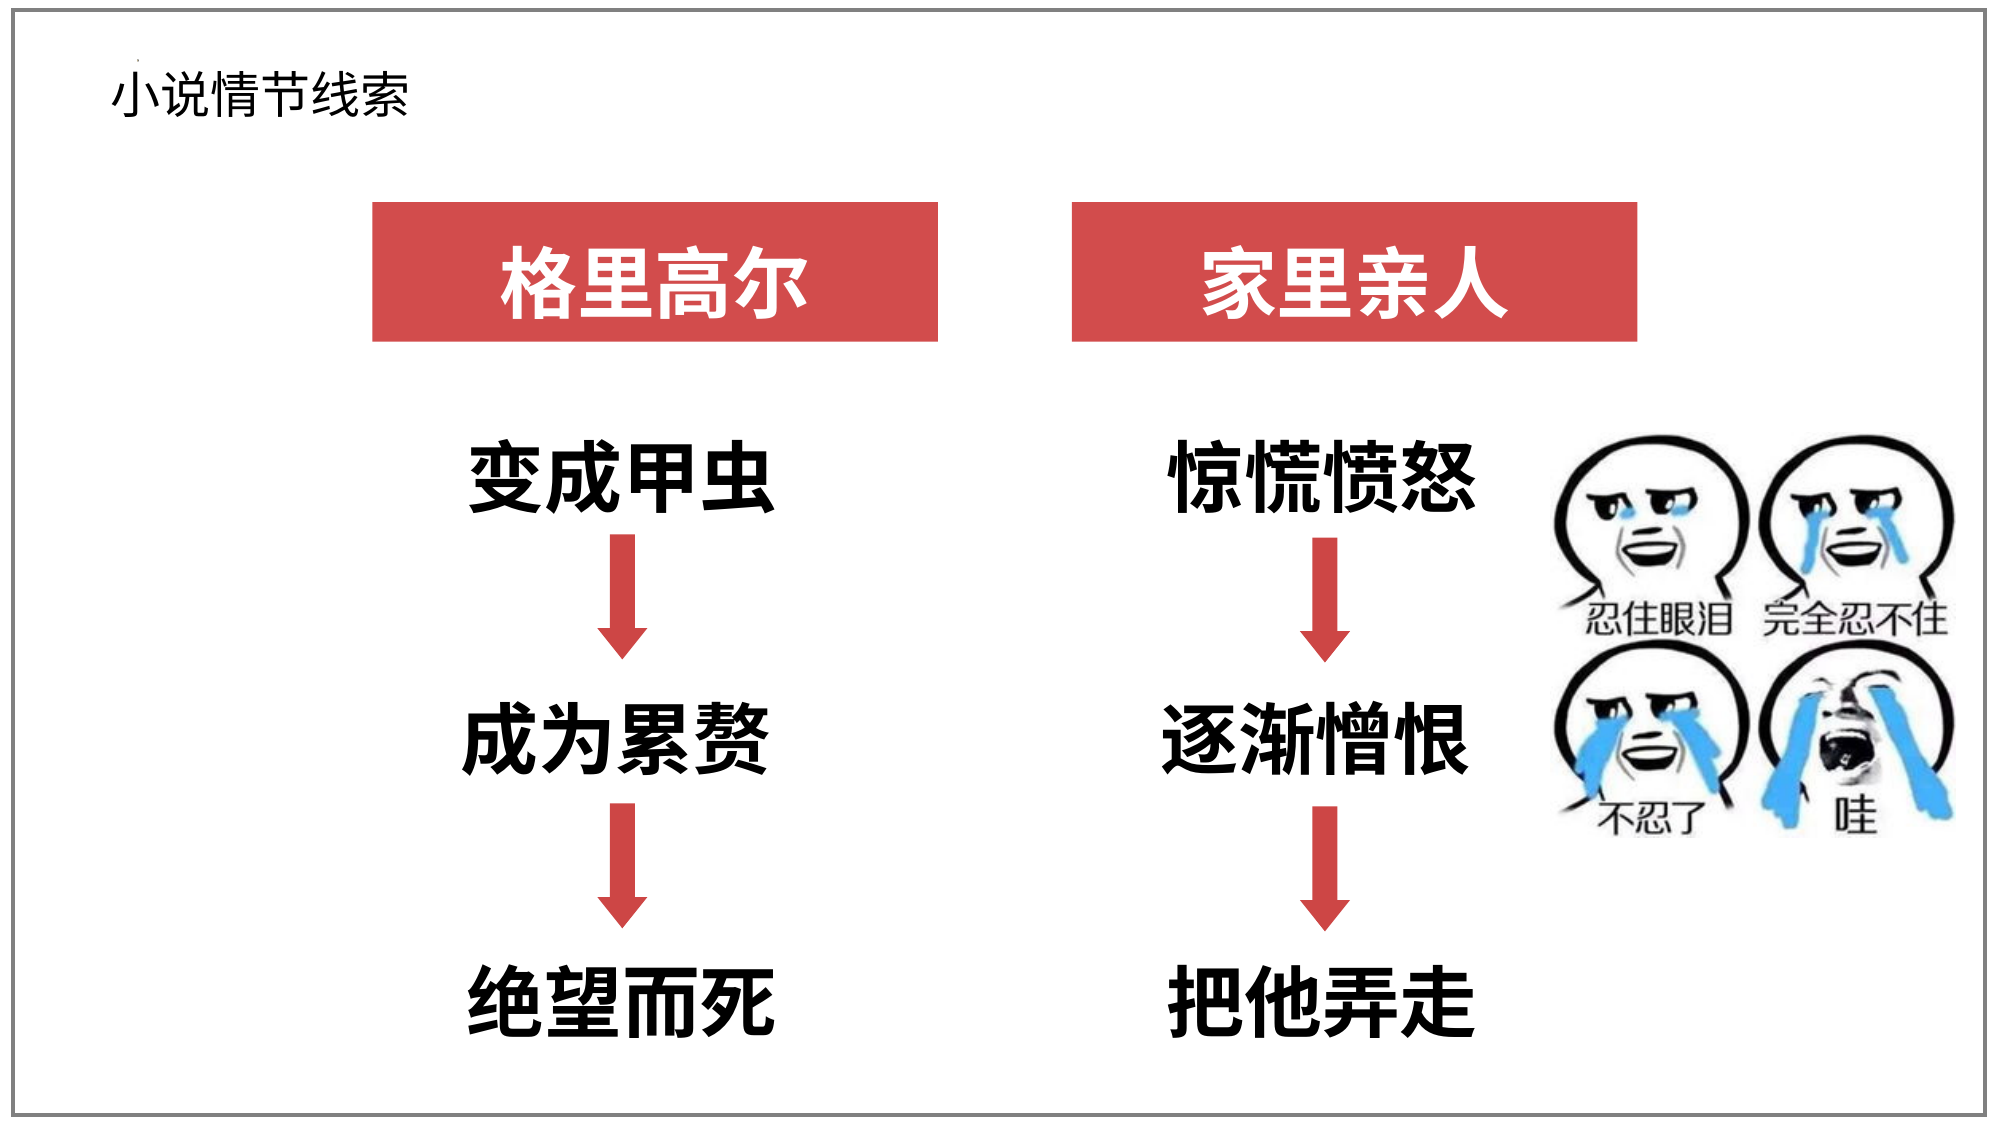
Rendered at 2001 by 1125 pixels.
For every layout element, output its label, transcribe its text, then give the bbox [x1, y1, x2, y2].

picture [1550, 432, 1956, 838]
text_box [12, 9, 1986, 1116]
text_box 家里亲人 [1071, 201, 1638, 343]
text_box 格里高尔 [371, 201, 939, 343]
